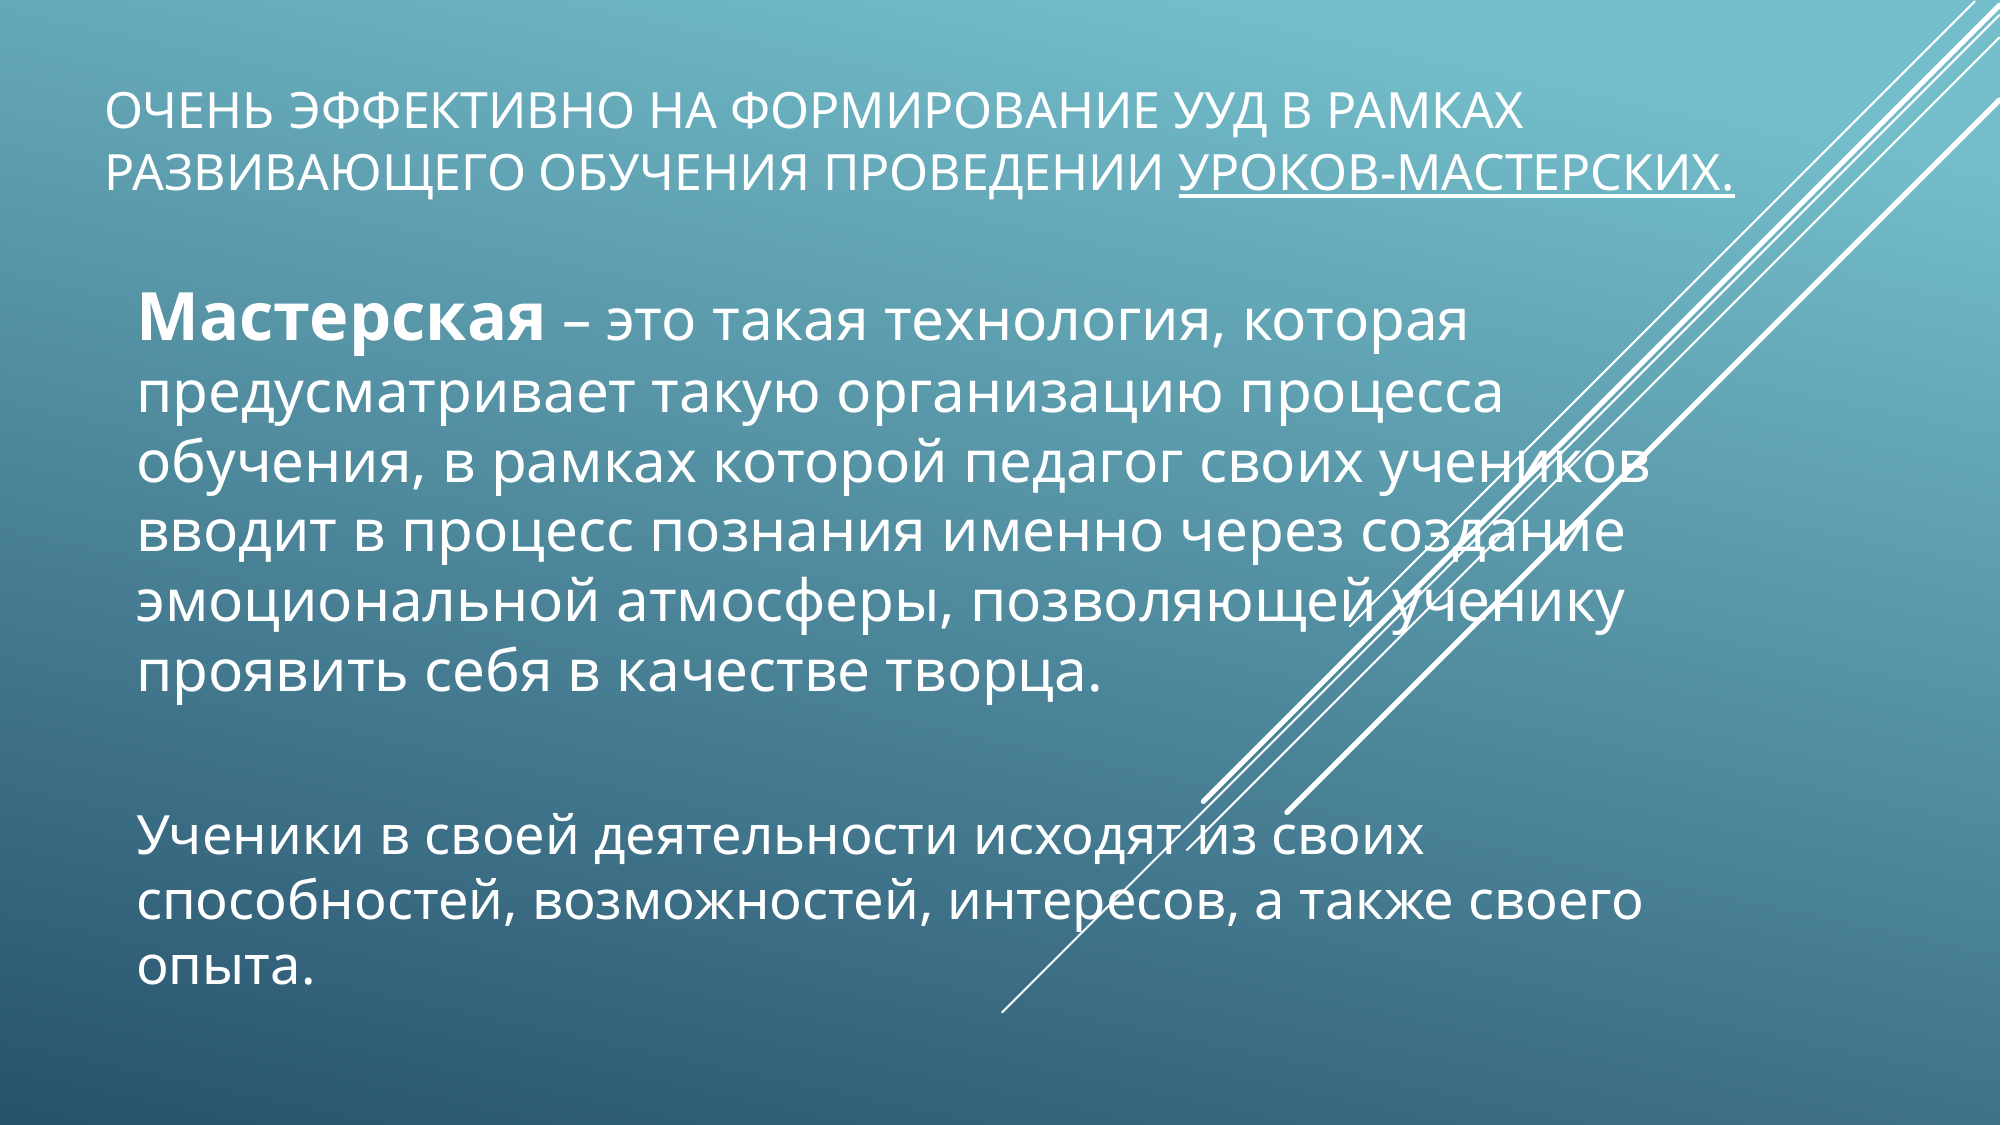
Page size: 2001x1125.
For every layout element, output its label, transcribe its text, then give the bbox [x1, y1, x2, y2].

title Очень эффективно на формирование УУД в рамках развивающего обучения проведении уроков-мастерских. [89, 42, 1935, 209]
subtitle Мастерская – это такая технология, которая предусматривает такую организацию процесса обучения, в рамках которой педагог своих учеников вводит в процесс познания именно через создание эмоциональной атмосферы, позволяющей ученику проявить себя в качестве творца. Ученики в своей деятельности исходят из своих способностей, возможностей, интересов, а также своего опыта. [121, 266, 1800, 1053]
